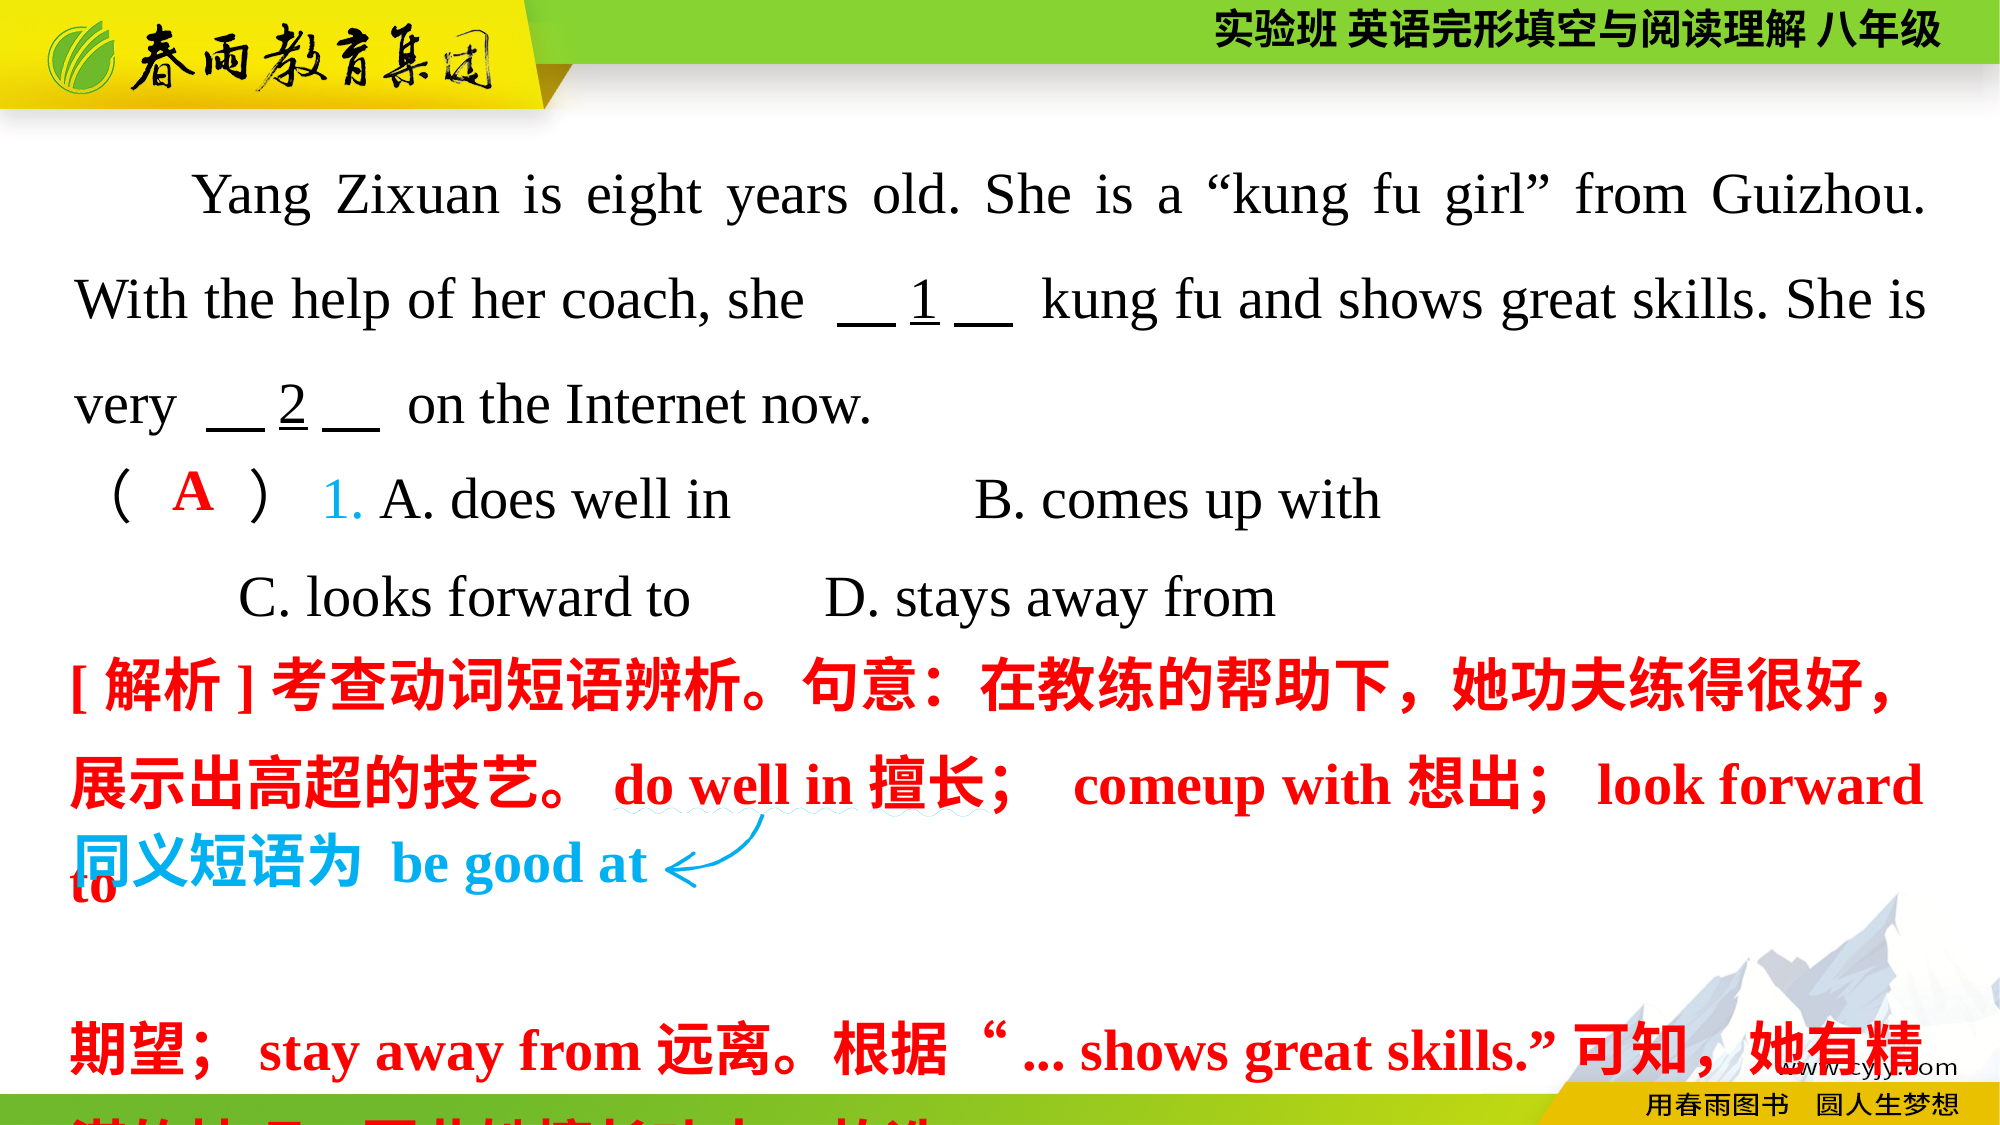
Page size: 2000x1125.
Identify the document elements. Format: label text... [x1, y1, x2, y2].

picture [661, 813, 781, 894]
list Yang Zixuan is eight years old. She is a “kung fu girl” from Guizhou. With the help of her coach, she 1 kung fu and shows great skills. She is very 2 on the Internet now. [59, 112, 1944, 424]
text_box [解析]考查动词短语辨析。句意：在教练的帮助下，她功夫练得很好，展示出高超的技艺。do well in擅长； comeup with想出；look forward to 期望；stay away from远离。根据“... shows great skills.”可知，她有精湛的技巧，因此她擅长功夫。故选A。 [54, 612, 1939, 1125]
text_box A [157, 444, 230, 529]
picture [0, 0, 2000, 1125]
text_box （ ）1. A. does well in B. comes up with C. looks forward to D. stays away from [59, 424, 1944, 636]
text_box 同义短语为 be good at [58, 816, 663, 902]
